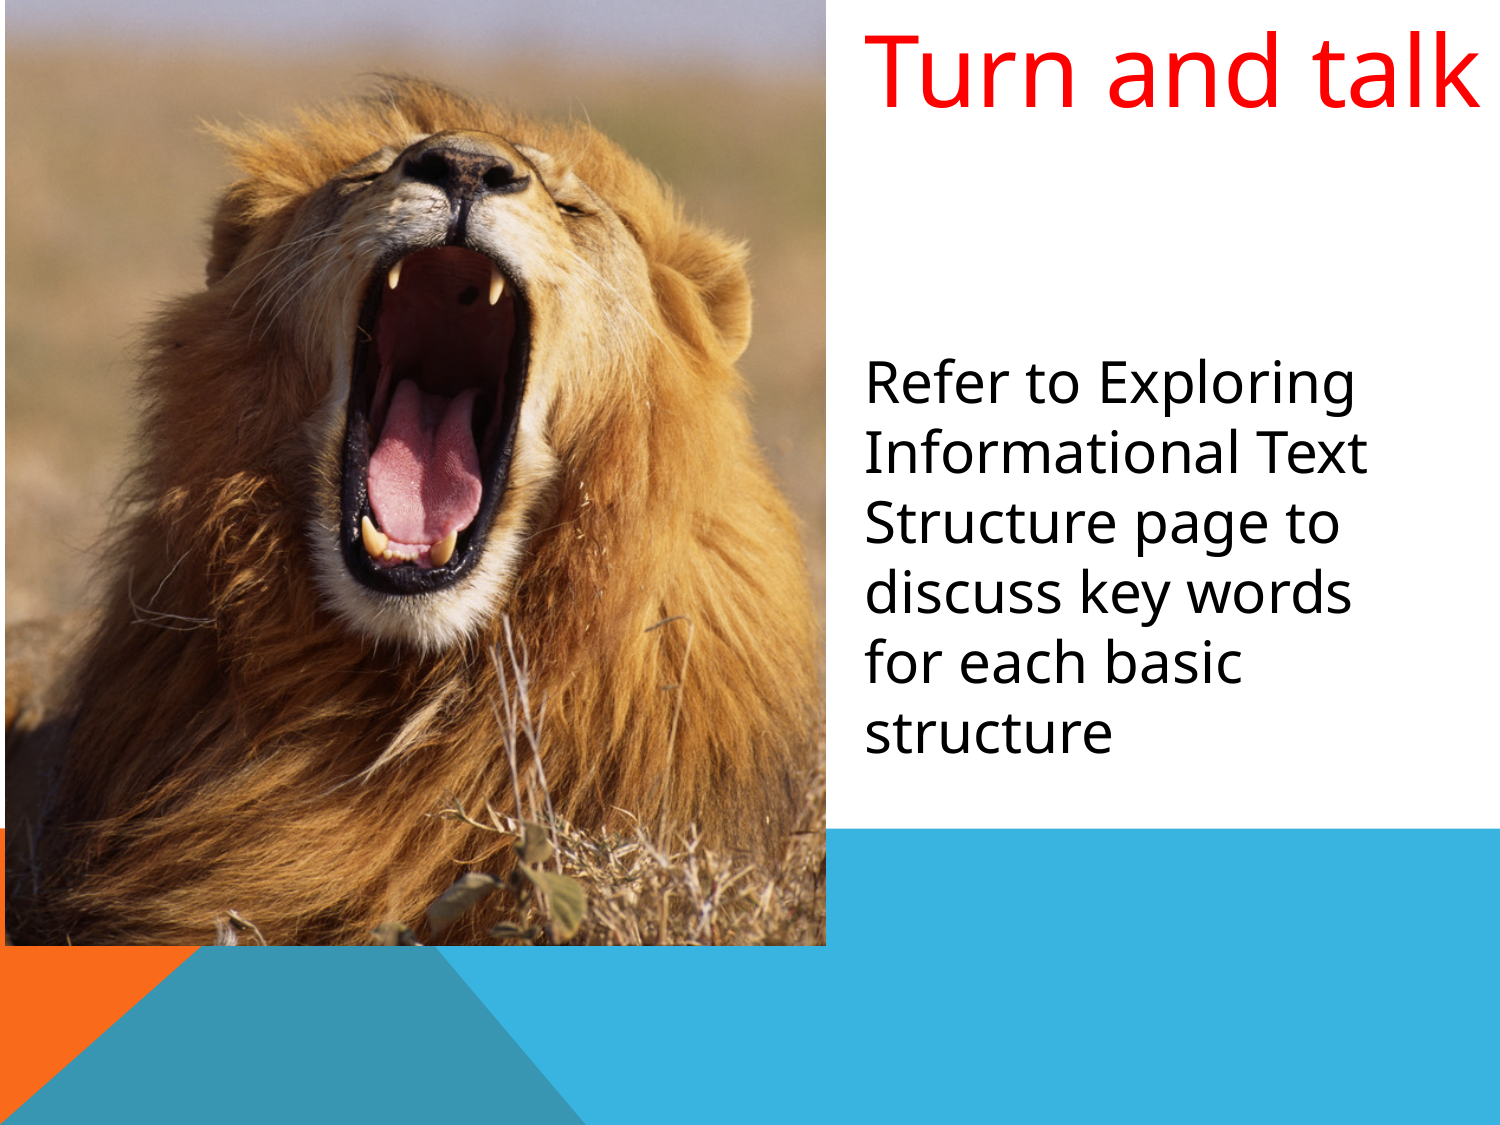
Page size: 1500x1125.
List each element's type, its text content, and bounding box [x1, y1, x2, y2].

picture [5, 0, 826, 946]
text_box Turn and talk [849, 0, 1500, 135]
text_box Refer to Exploring Informational Text Structure page to discuss key words for each basic structure [849, 337, 1463, 773]
